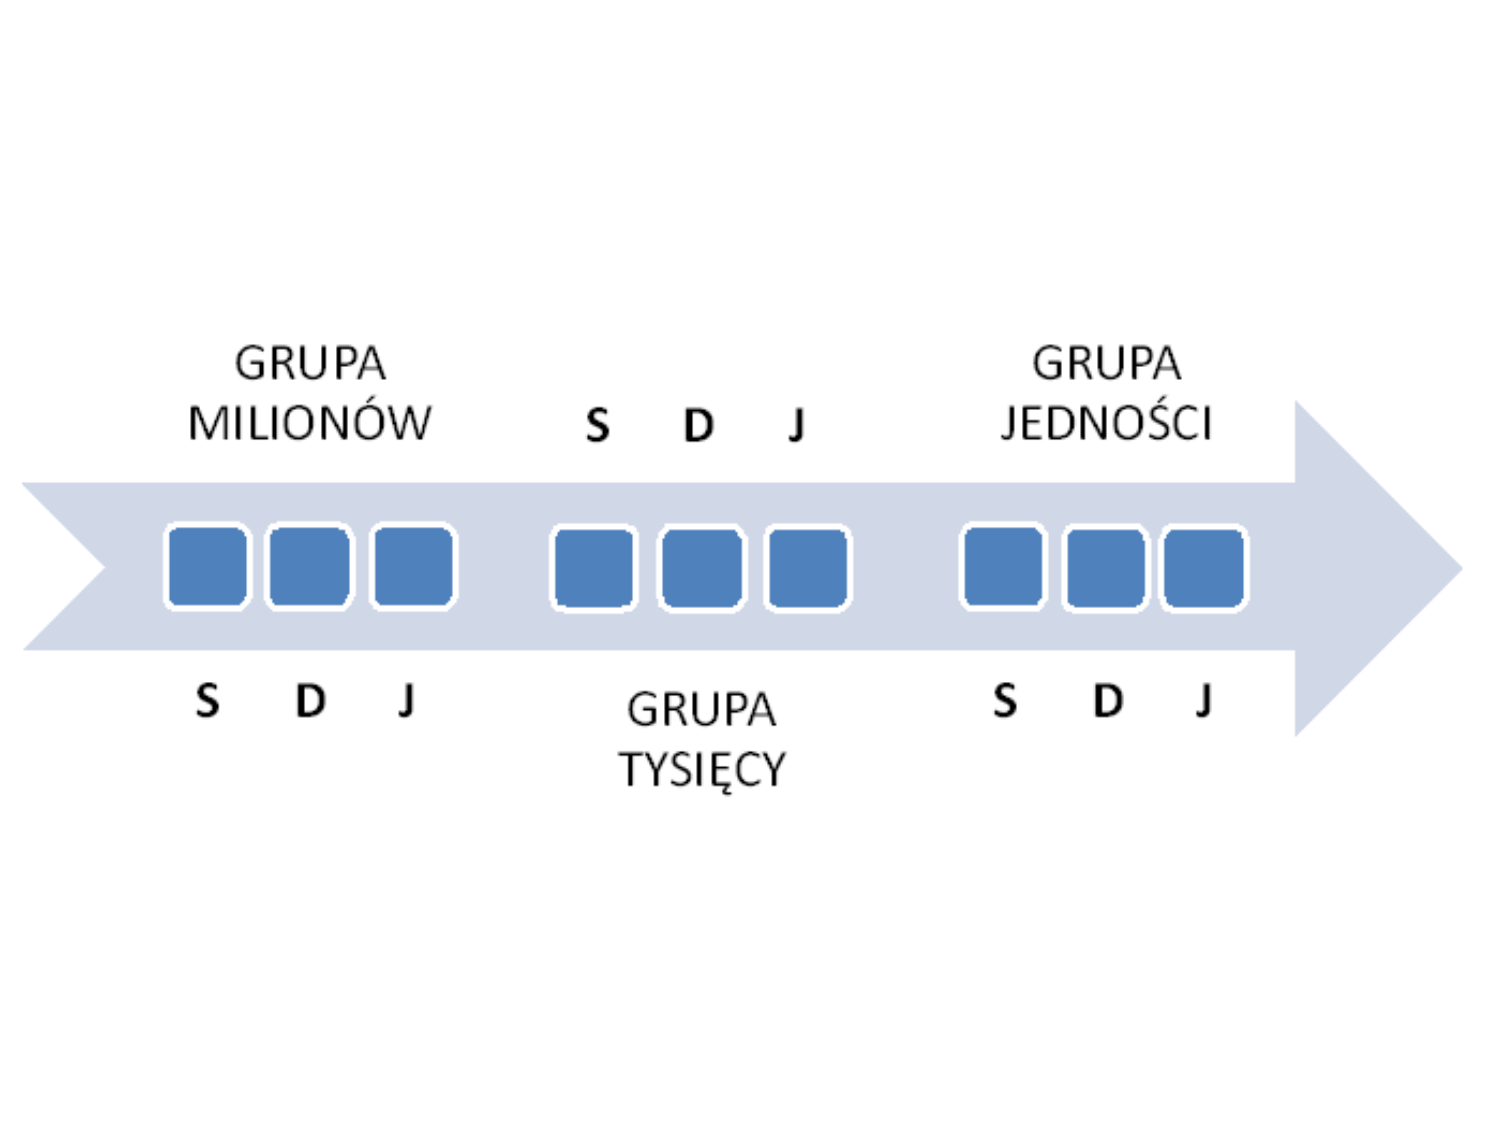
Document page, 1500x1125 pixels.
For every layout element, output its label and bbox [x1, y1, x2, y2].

picture [22, 311, 1495, 823]
